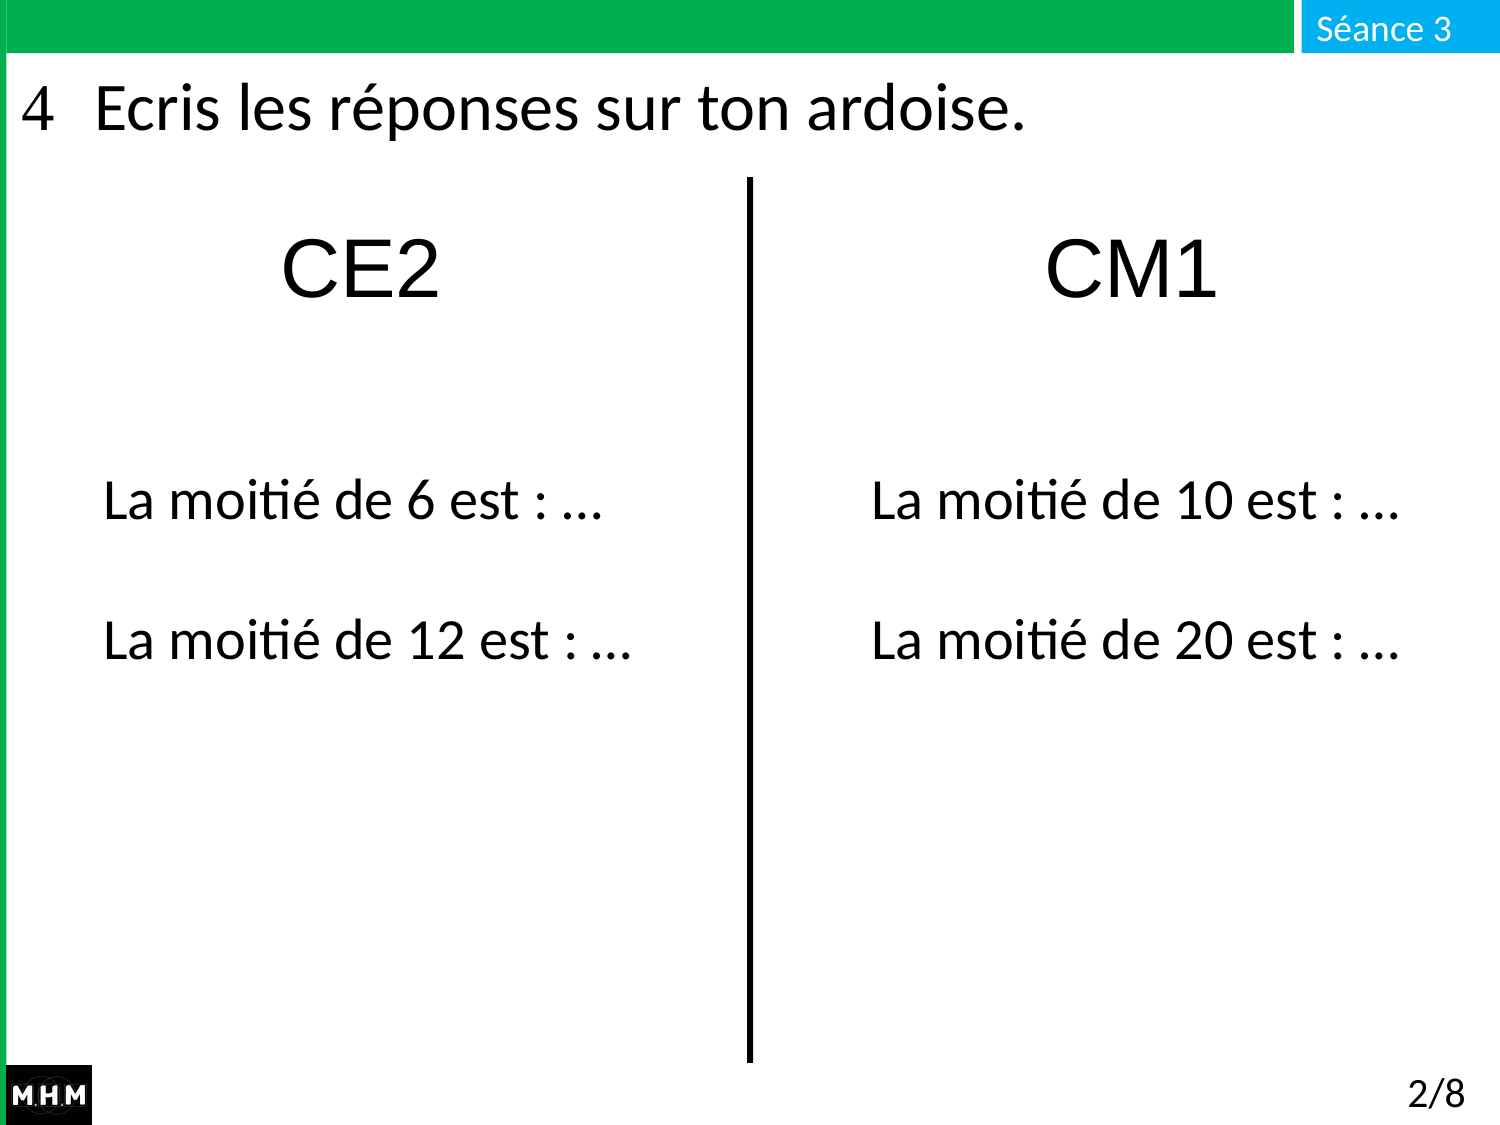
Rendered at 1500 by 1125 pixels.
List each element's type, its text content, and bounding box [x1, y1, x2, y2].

text_box CE2 CM1 [265, 206, 750, 315]
text_box CE2 CM1 [751, 206, 1241, 315]
list 2/8 [1373, 1064, 1500, 1125]
text_box La moitié de 6 est : … La moitié de 12 est : … [88, 383, 648, 769]
text_box La moitié de 10 est : … La moitié de 20 est : … [856, 383, 1415, 769]
title Ecris les réponses sur ton ardoise. [79, 64, 1374, 153]
picture [6, 1065, 92, 1125]
